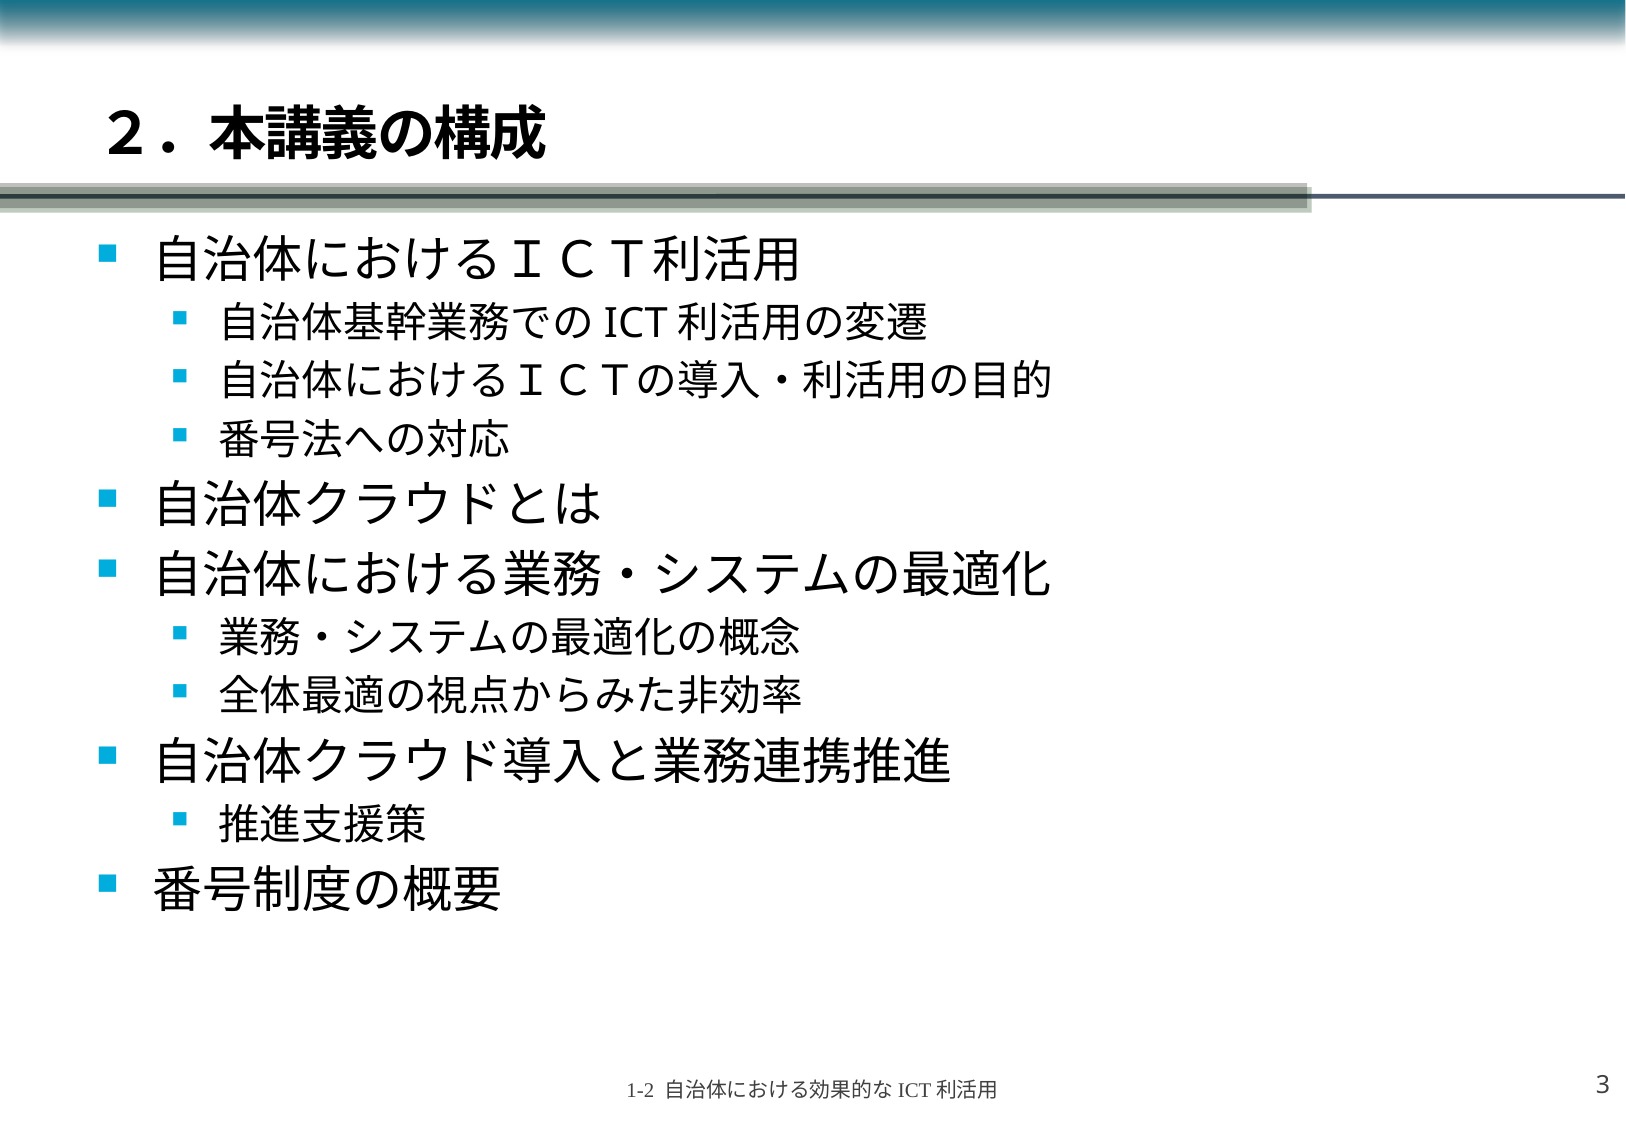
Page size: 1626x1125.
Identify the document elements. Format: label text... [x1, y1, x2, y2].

slide_number 2 [1456, 1034, 1625, 1111]
title ２．本講義の構成 [80, 66, 1544, 197]
list 自治体におけるＩＣＴ利活用 自治体基幹業務でのICT利活用の変遷 自治体におけるＩＣＴの導入・利活用の目的 番号法への対応 自治体クラウドとは 自治体における業務・システムの最適化 業務・システムの最適化の概念 全体最適の視点からみた非効率 自治体クラウド導入と業務連携推進 推進支援策 番号制度の概要 [80, 219, 1544, 1006]
footer 1-2 自治体における効果的なICT利活用 [492, 1068, 1133, 1110]
